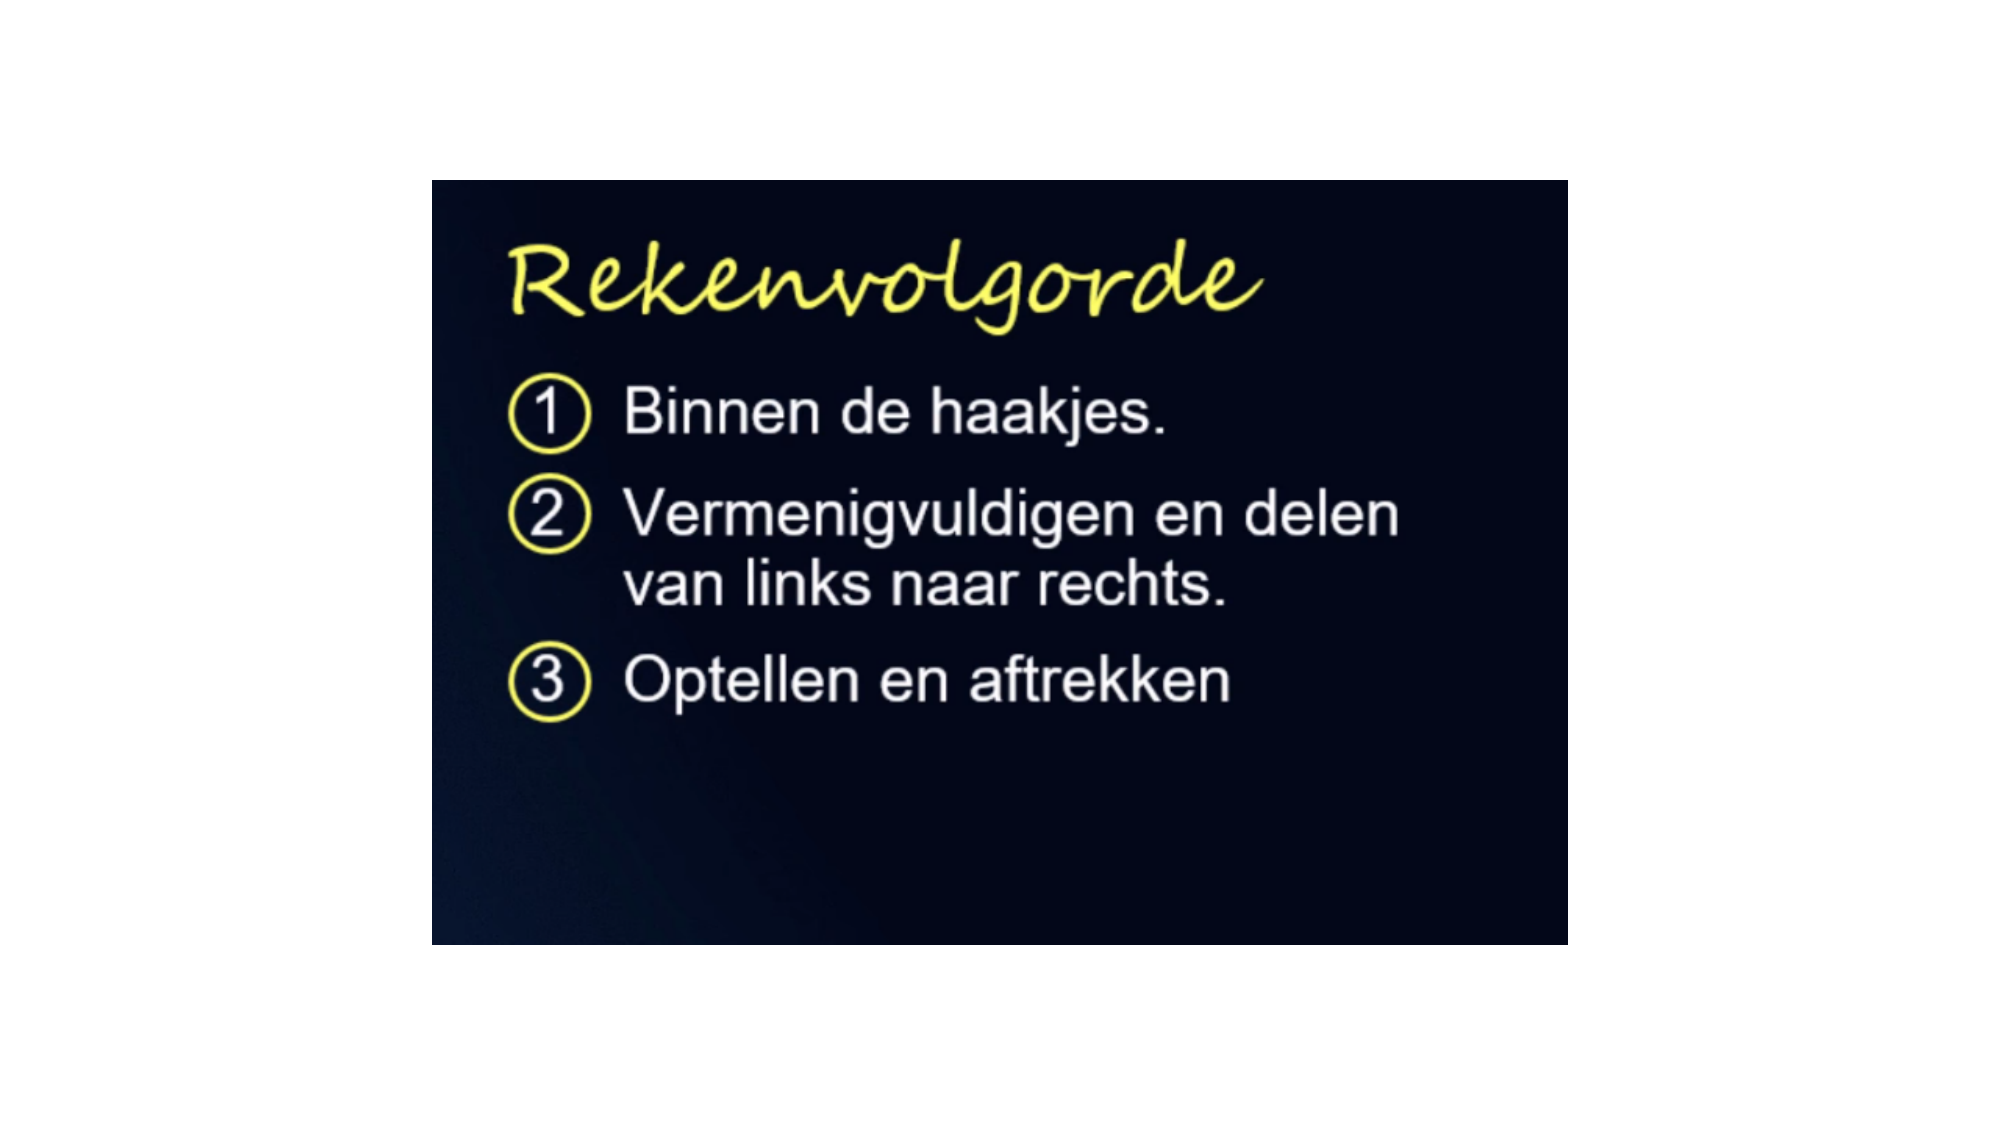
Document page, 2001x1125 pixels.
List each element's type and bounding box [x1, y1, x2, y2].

picture [432, 180, 1568, 945]
